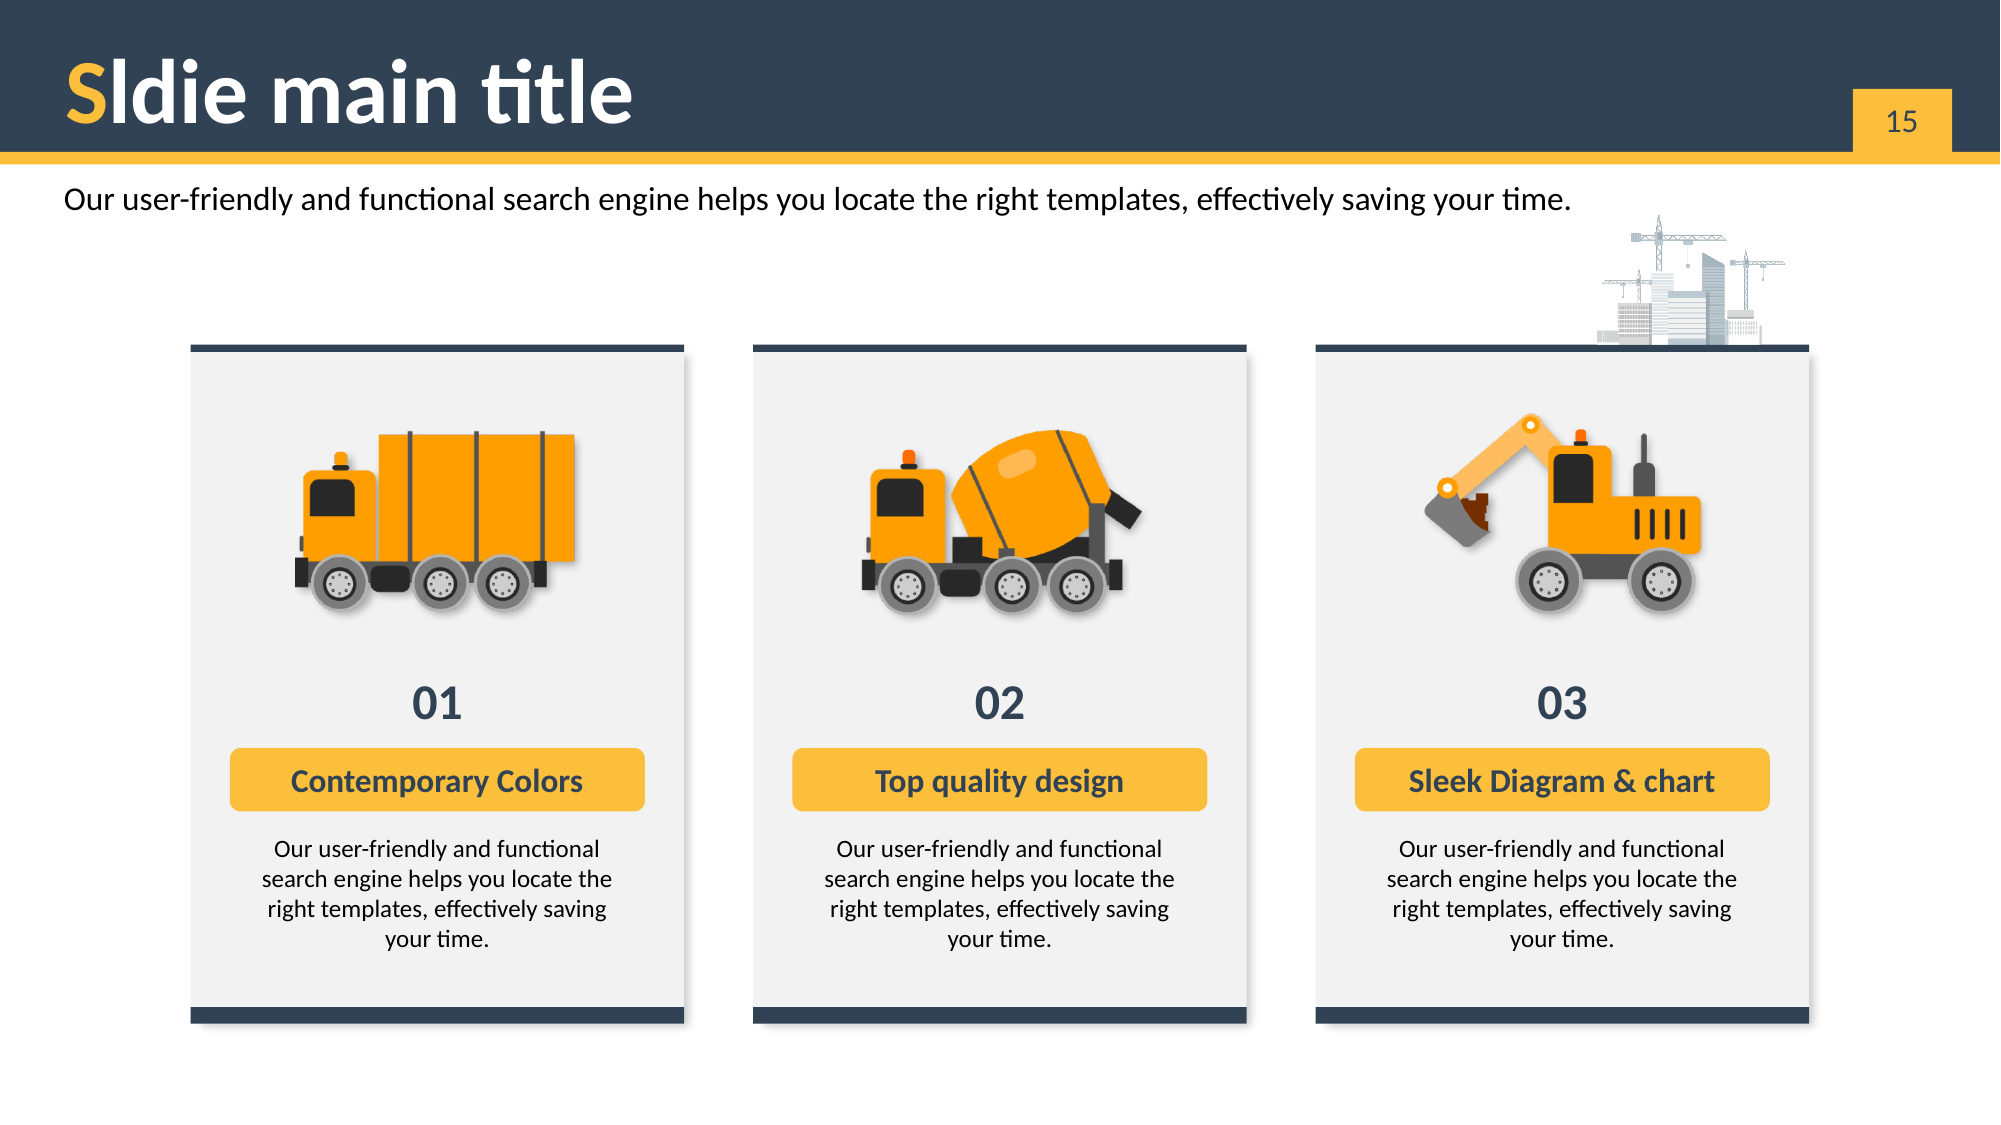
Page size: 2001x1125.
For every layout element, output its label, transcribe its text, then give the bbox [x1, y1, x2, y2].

picture [1589, 212, 1787, 345]
slide_number 15 [1843, 88, 1961, 149]
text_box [190, 344, 685, 1024]
text_box Our user-friendly and functional search engine helps you locate the right templates, effectively saving your time. [49, 168, 1933, 225]
list Sldie main title [50, 37, 1878, 134]
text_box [753, 344, 1247, 1024]
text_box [1315, 344, 1810, 1024]
